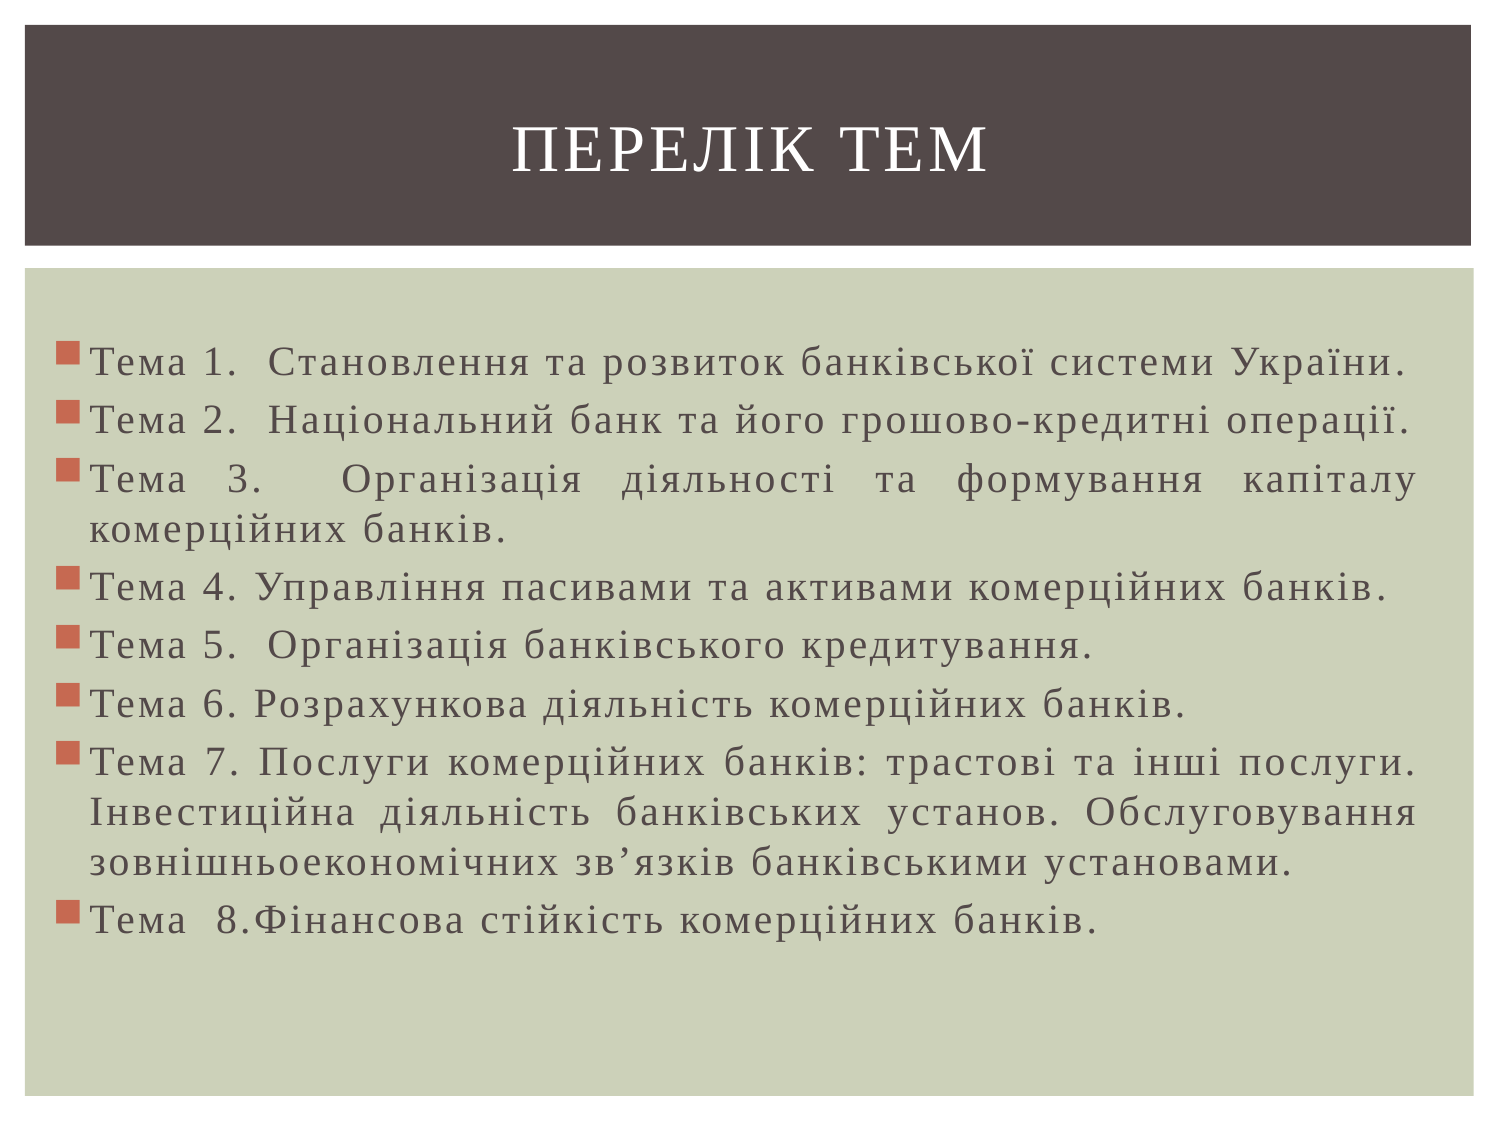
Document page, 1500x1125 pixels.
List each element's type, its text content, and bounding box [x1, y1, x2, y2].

title Перелік тем [62, 58, 1438, 232]
list Тема 1. Становлення та розвиток банківської системи України. Тема 2. Національний банк та його грошово-кредитні операції. Тема 3. Організація діяльності та формування капіталу комерційних банків. Тема 4. Управління пасивами та активами комерційних банків. Тема 5. Організація банківського кредитування. Тема 6. Розрахункова діяльність комерційних банків. Тема 7. Послуги комерційних банків: трастові та інші послуги. Інвестиційна діяльність банківських установ. Обслуговування зовнішньоекономічних зв’язків банківськими установами. Тема 8.Фінансова стійкість комерційних банків. [29, 326, 1436, 1050]
